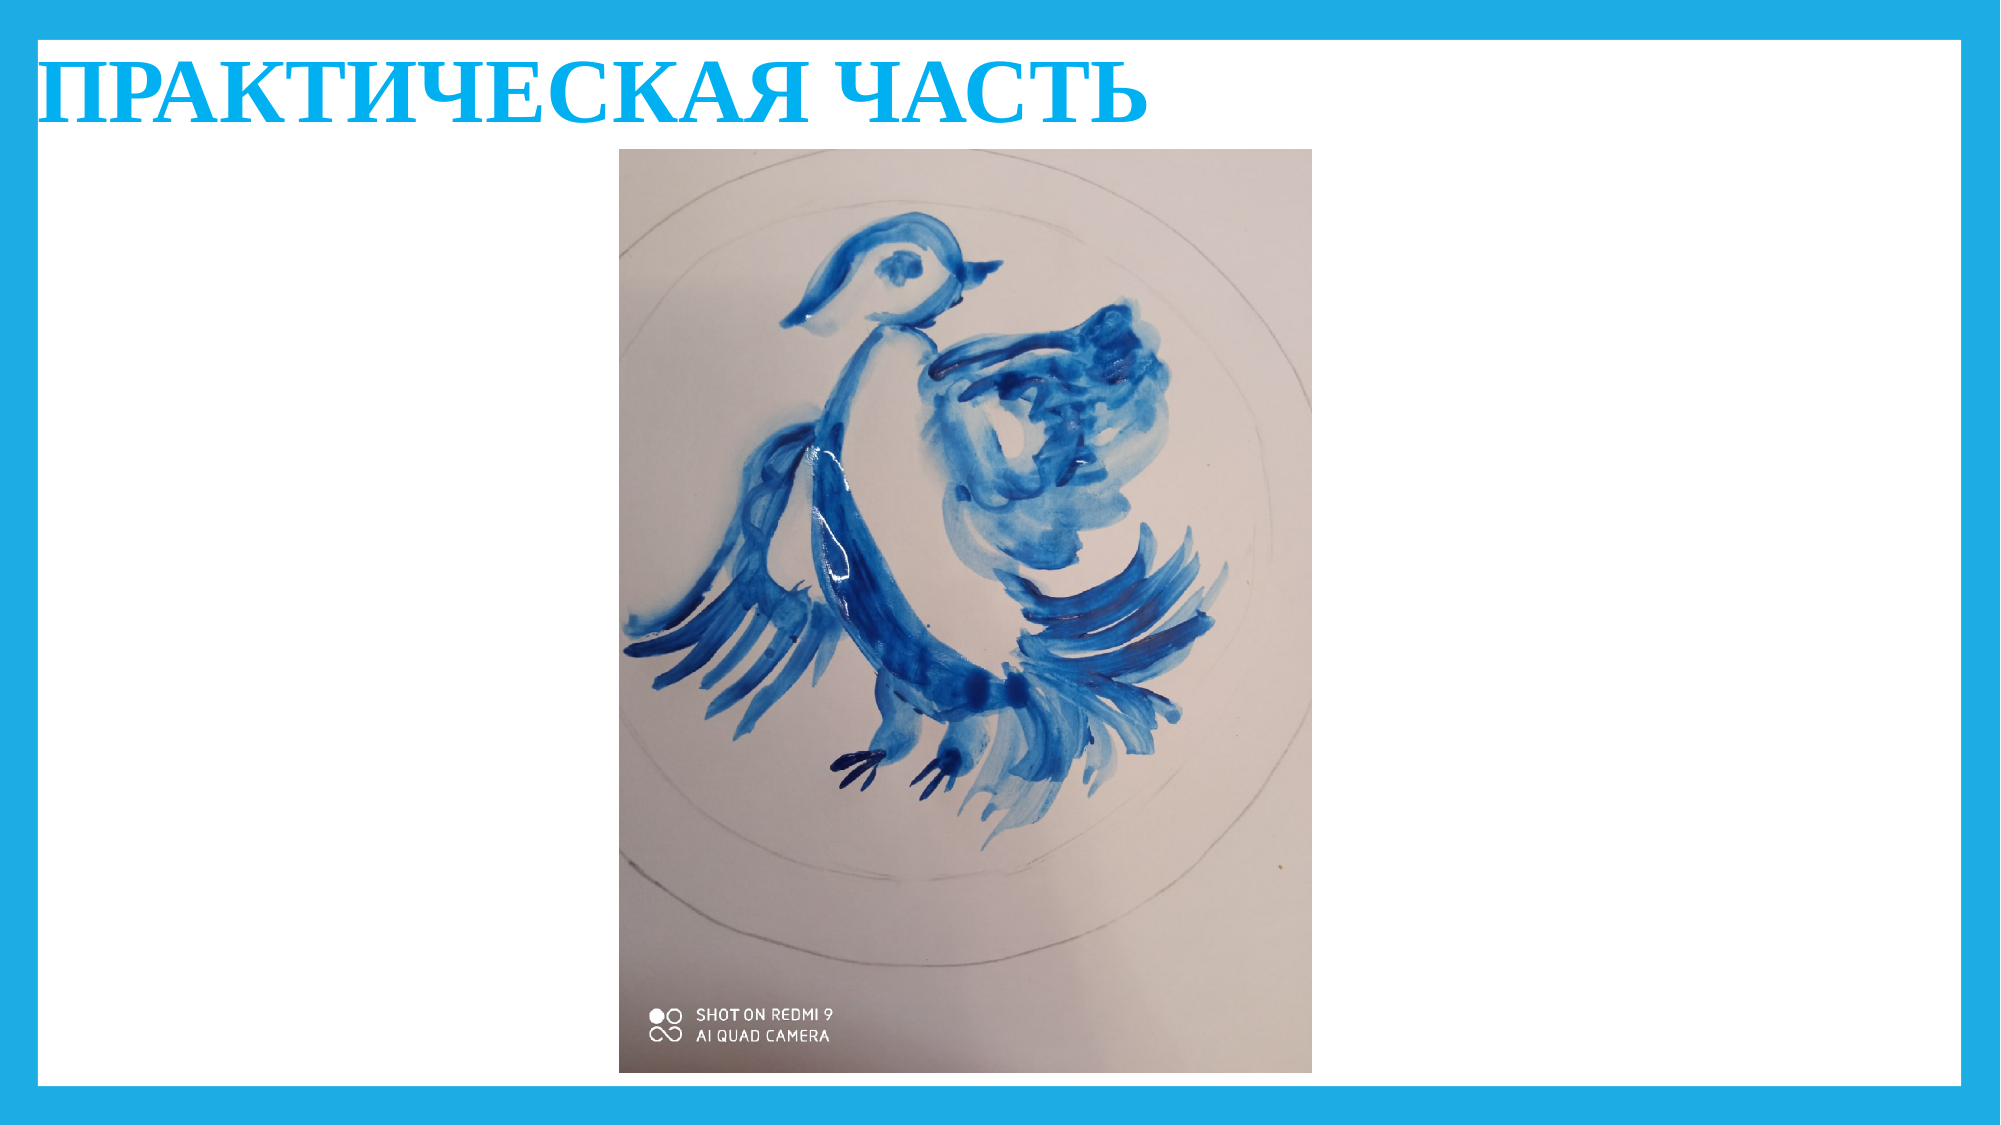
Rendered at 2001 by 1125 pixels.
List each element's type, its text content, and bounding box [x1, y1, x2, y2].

text_box ПРАКТИЧЕСКАЯ ЧАСТЬ [22, 23, 1342, 149]
picture [619, 149, 1312, 1073]
